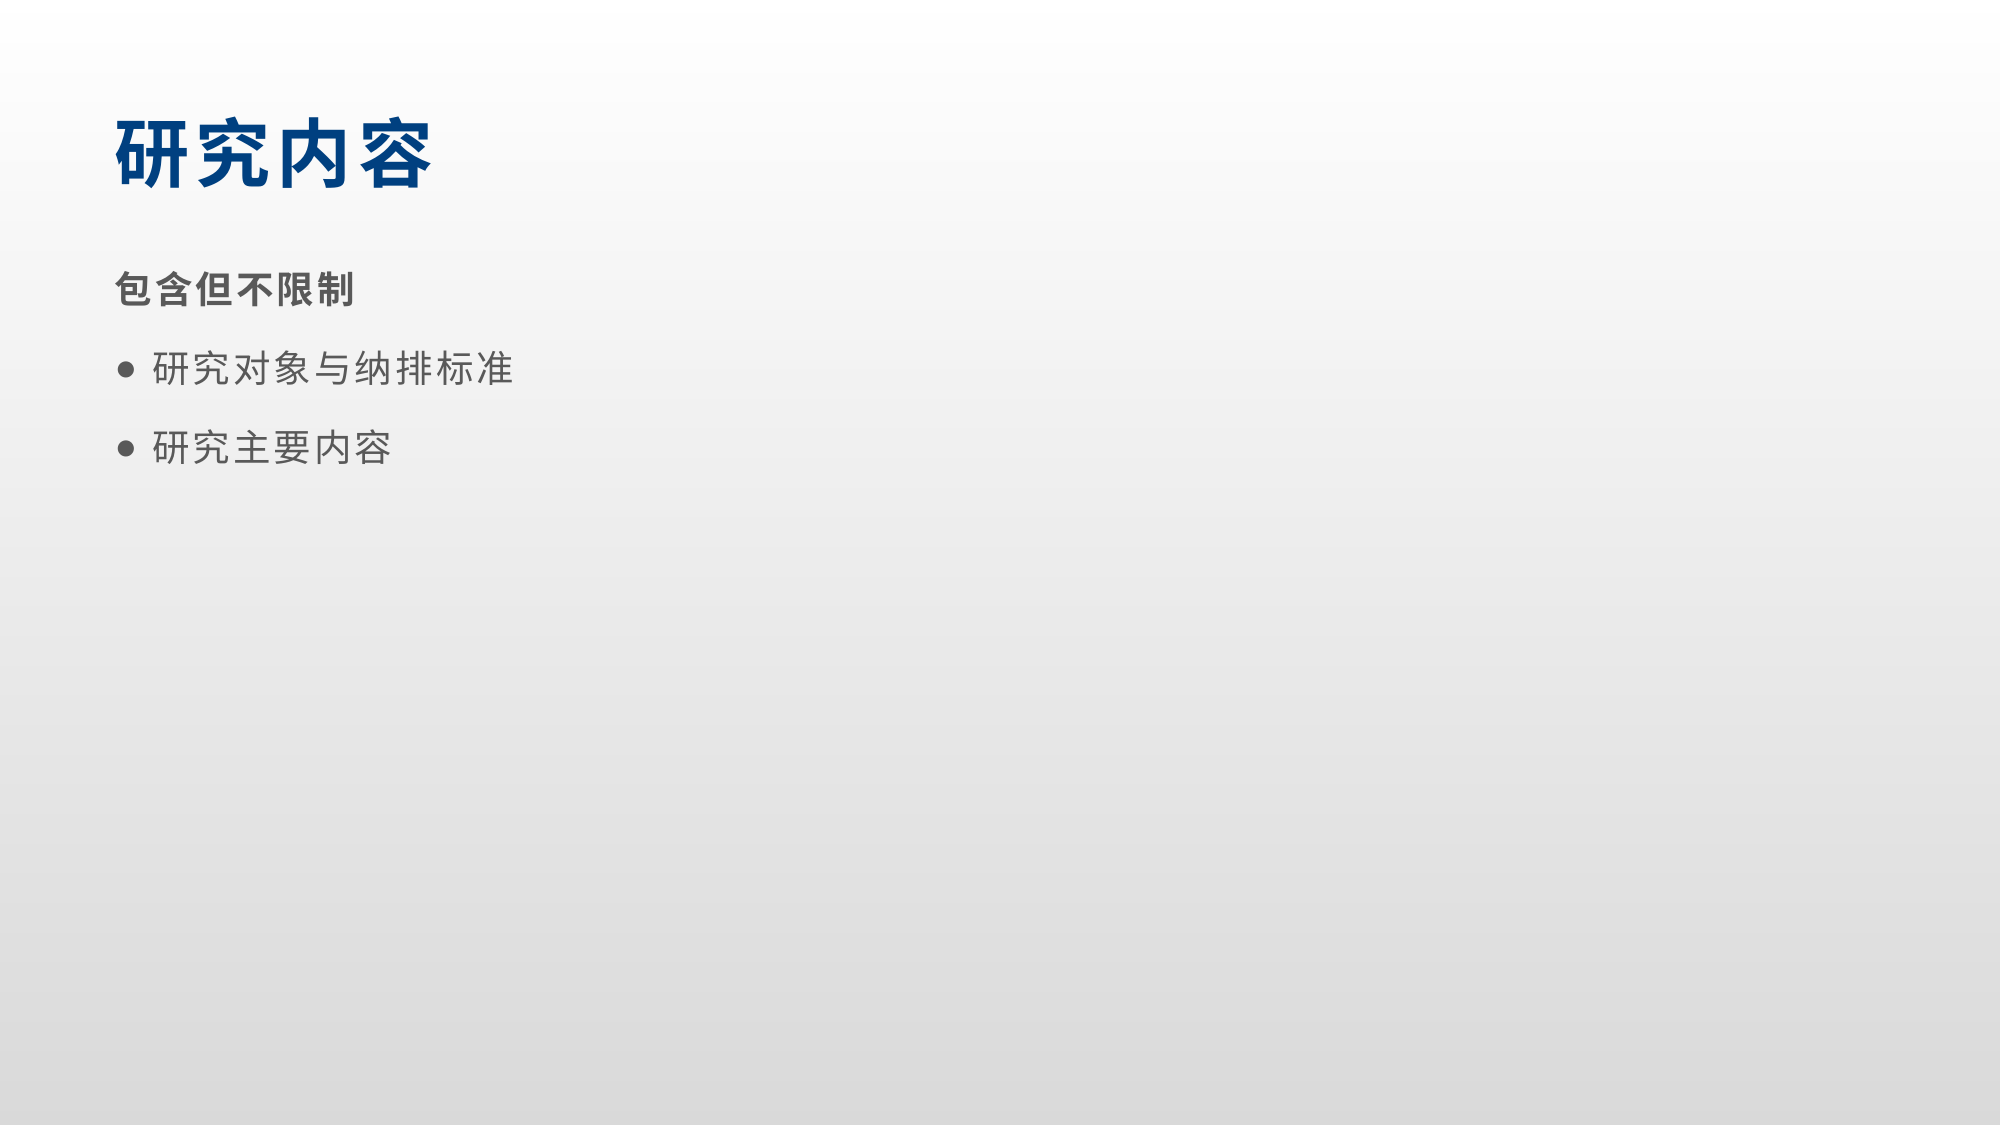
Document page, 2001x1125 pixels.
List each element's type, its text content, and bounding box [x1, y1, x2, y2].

list 包含但不限制 研究对象与纳排标准 研究主要内容 [99, 244, 1900, 1026]
title 研究内容 [99, 99, 1900, 216]
